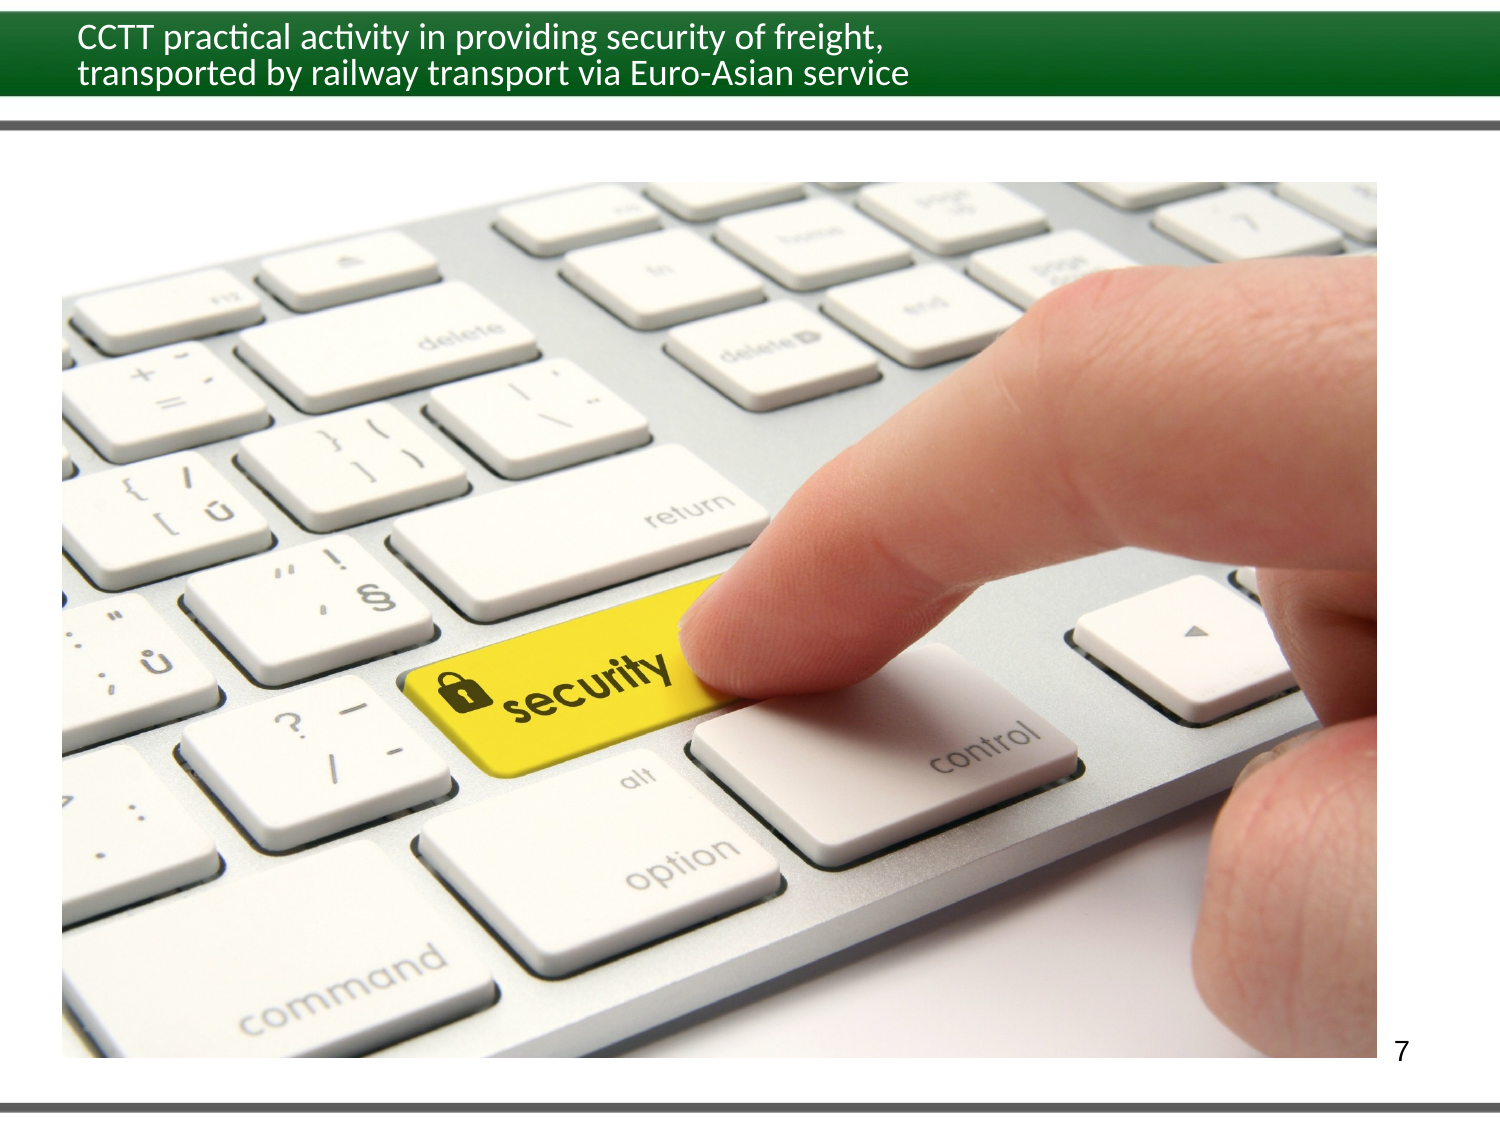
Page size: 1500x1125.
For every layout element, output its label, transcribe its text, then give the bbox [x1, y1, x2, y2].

slide_number 7 [1074, 1024, 1425, 1103]
picture [0, 0, 1500, 1125]
text_box CCTT practical activity in providing security of freight, transported by railway transport via Euro-Asian service [62, 13, 1075, 101]
